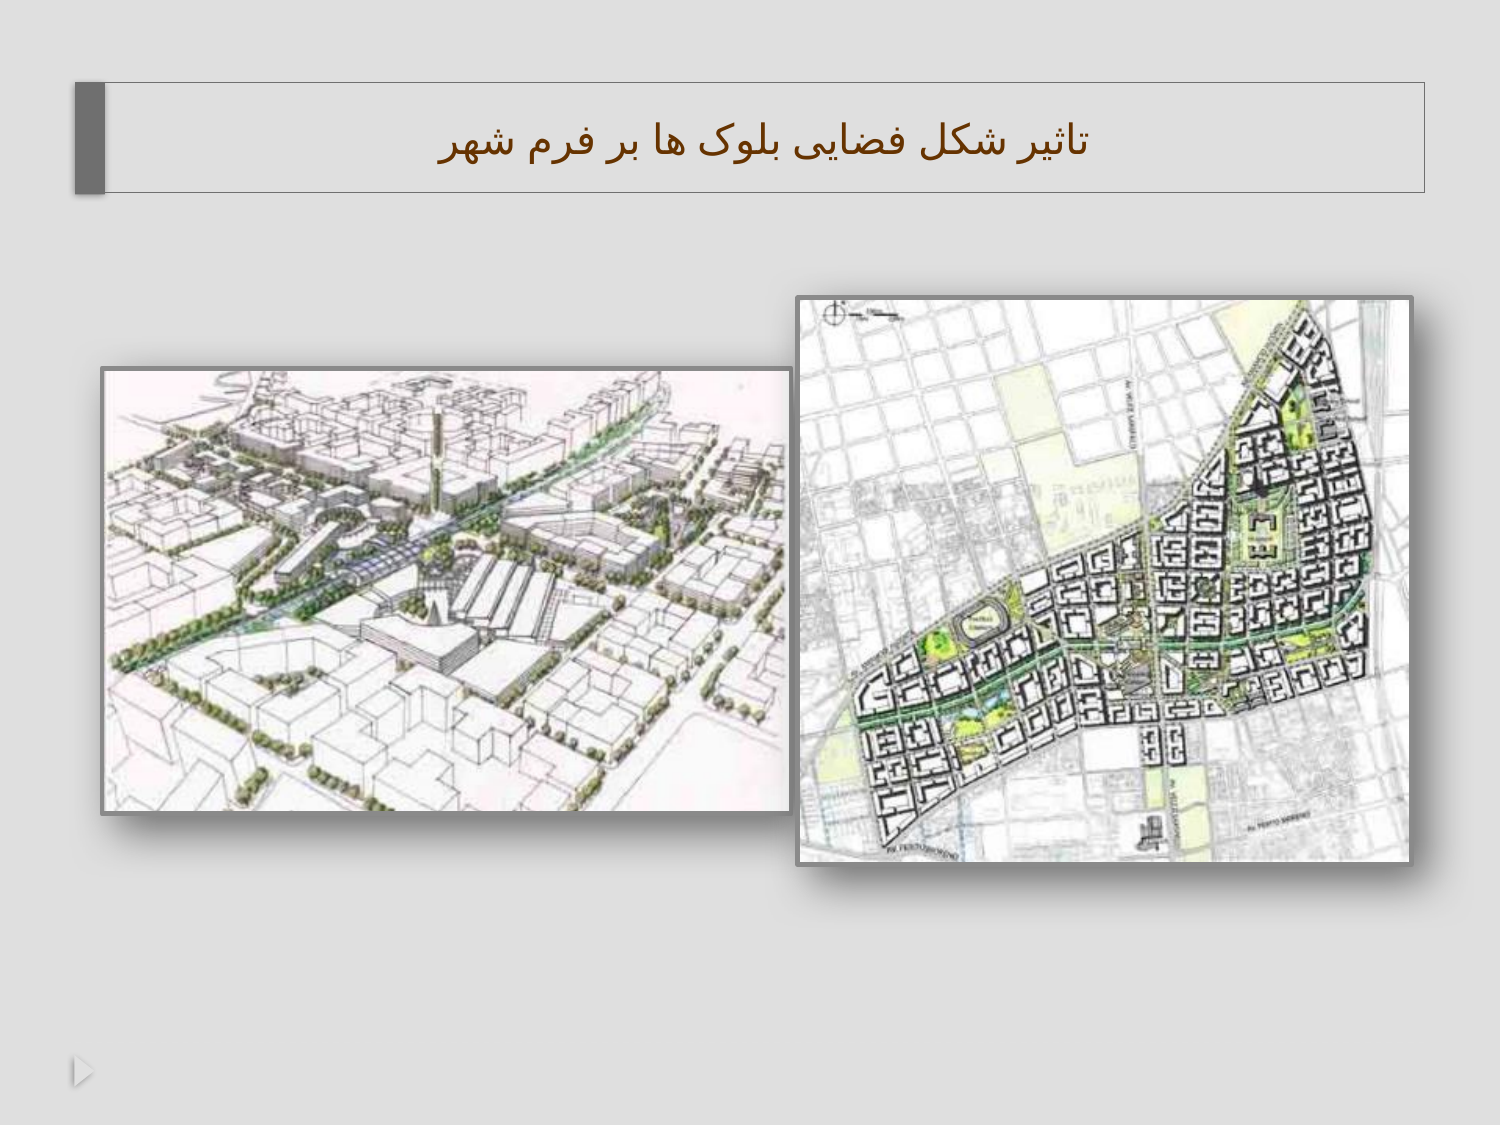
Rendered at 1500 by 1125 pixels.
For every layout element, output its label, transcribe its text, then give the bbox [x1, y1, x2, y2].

title تاثیر شکل فضایی بلوک ها بر فرم شهر [75, 82, 1425, 193]
picture [799, 299, 1410, 863]
picture [103, 370, 790, 812]
